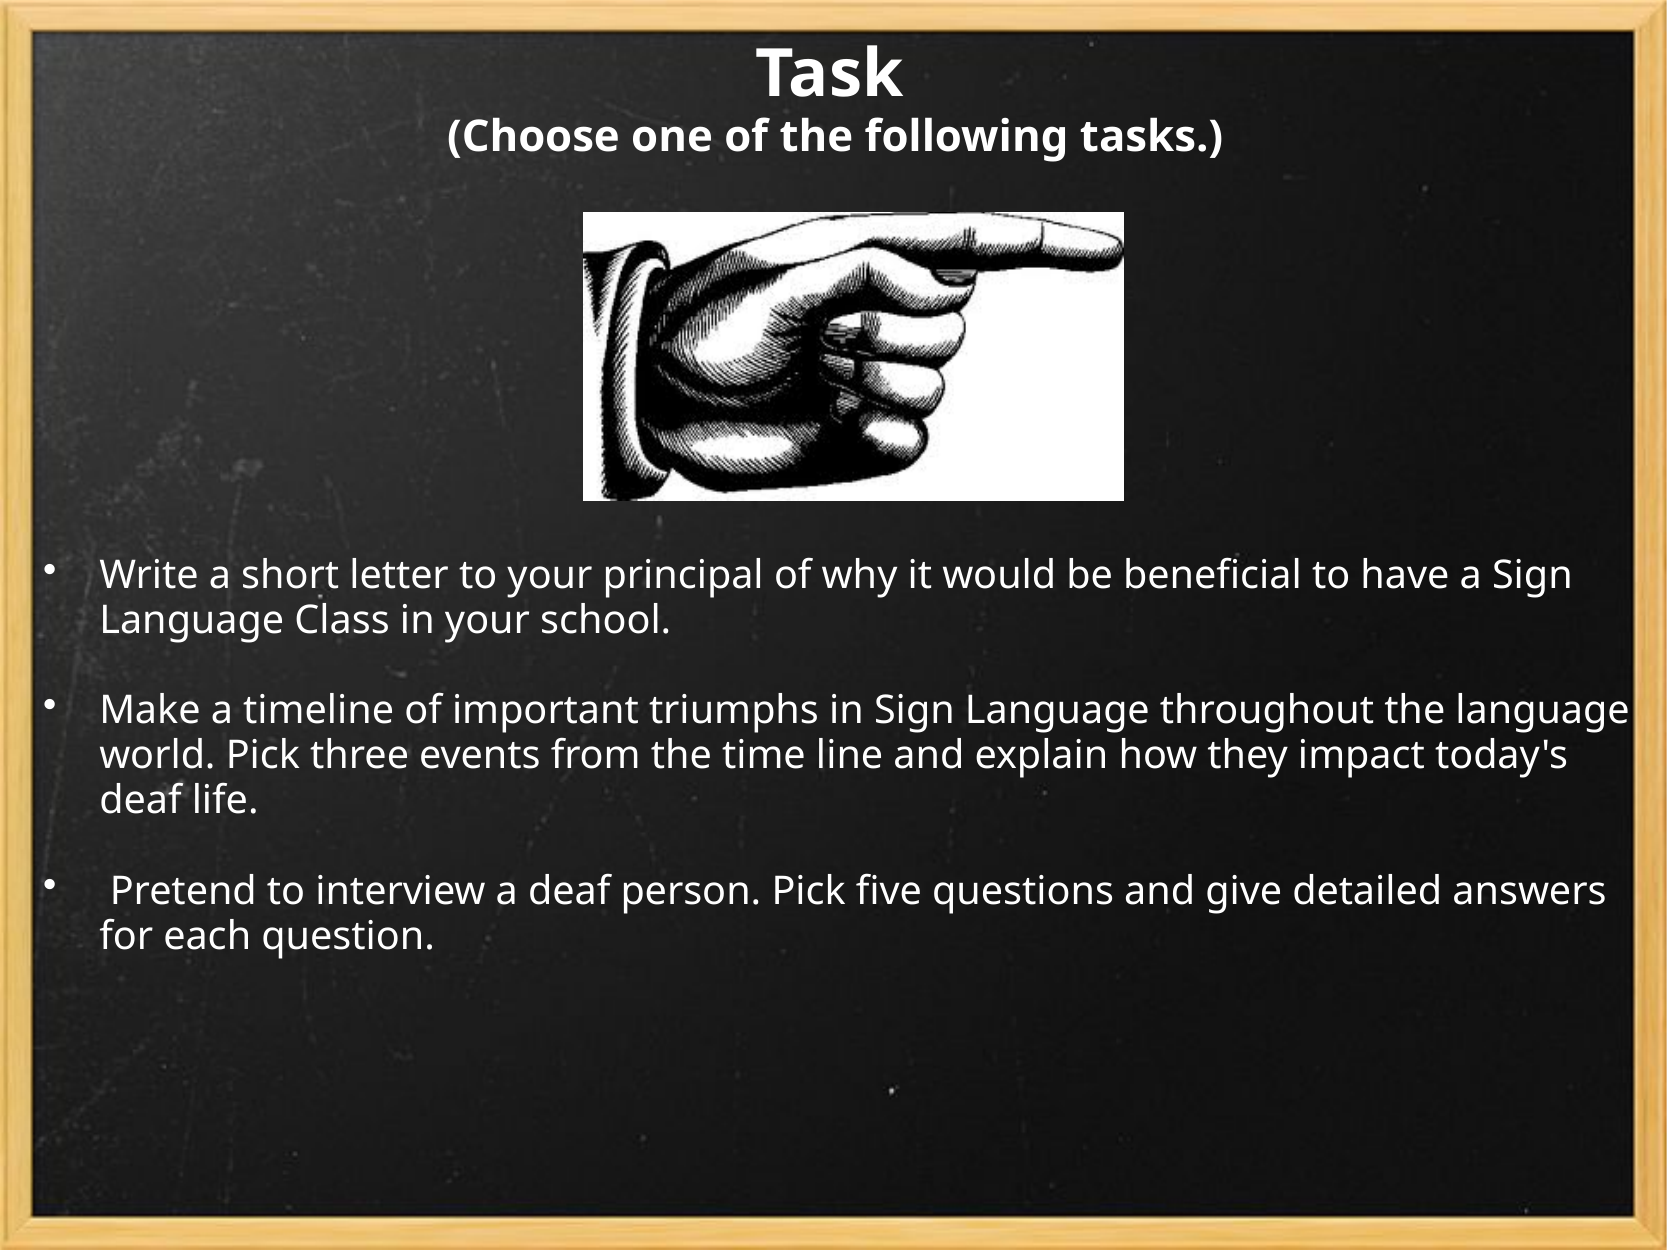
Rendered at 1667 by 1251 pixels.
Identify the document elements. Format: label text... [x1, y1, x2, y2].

text_box Task (Choose one of the following tasks.) Write a short letter to your principal of why it would be beneficial to have a Sign Language Class in your school. Make a timeline of important triumphs in Sign Language throughout the language world. Pick three events from the time line and explain how they impact today's deaf life. Pretend to interview a deaf person. Pick five questions and give detailed answers for each question. [24, 35, 1636, 1009]
picture [0, 0, 1667, 1250]
